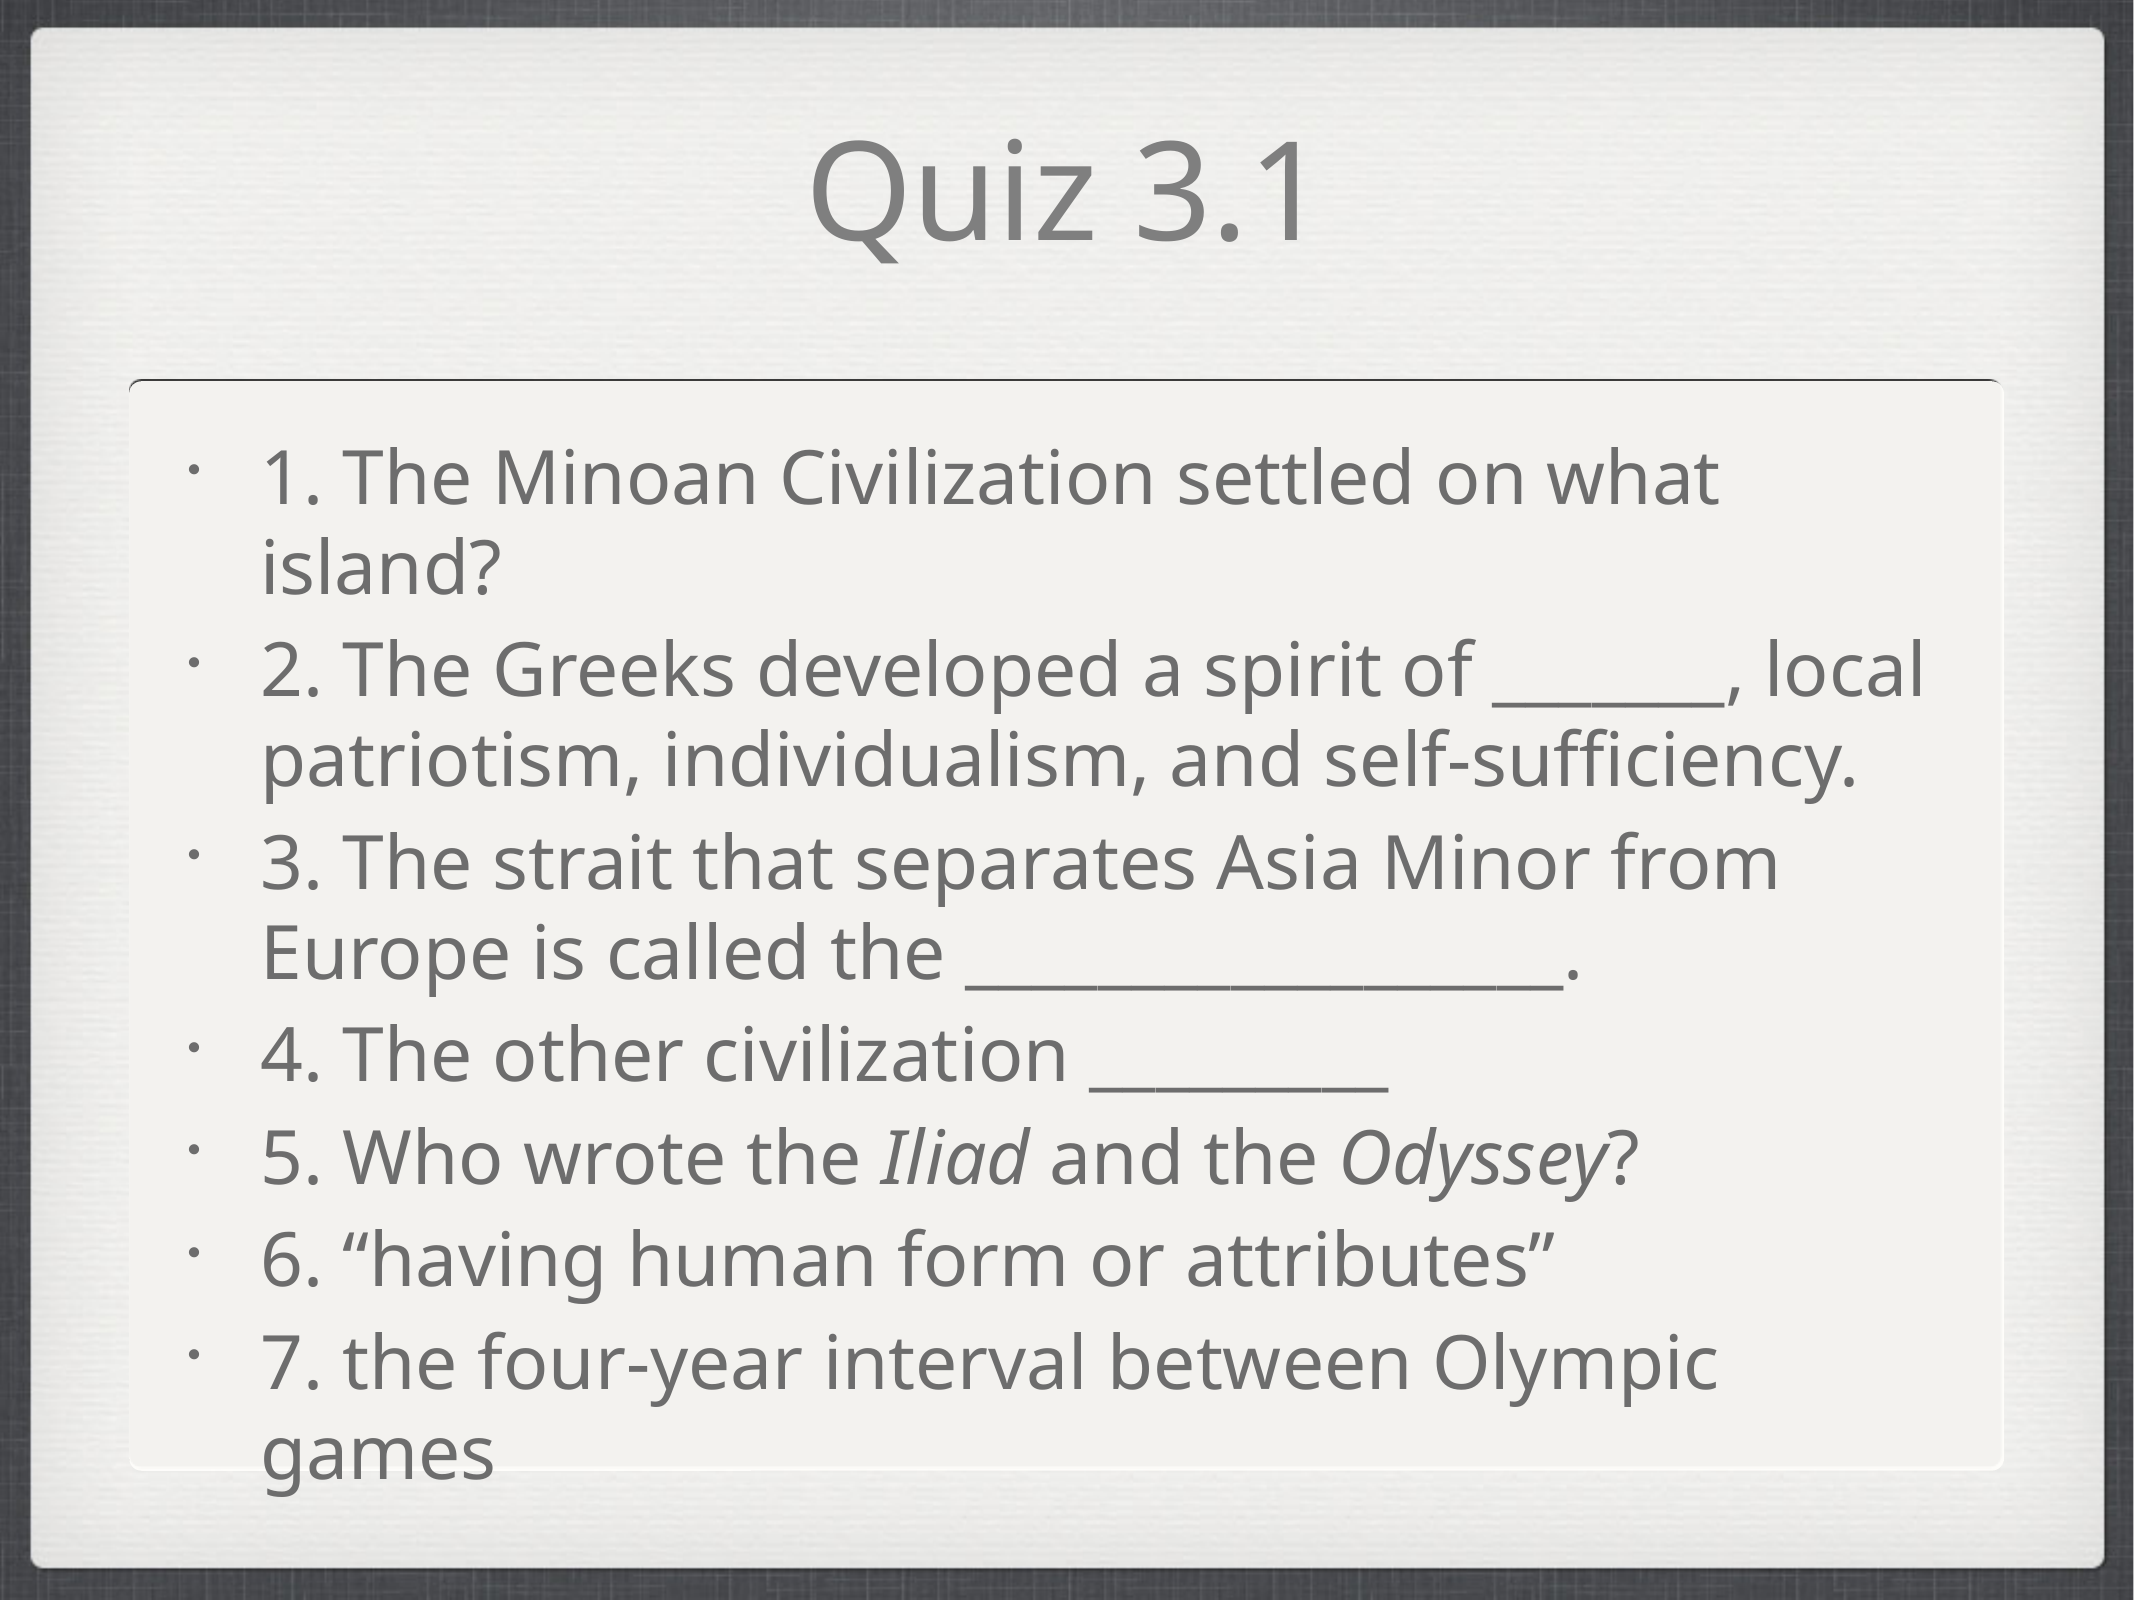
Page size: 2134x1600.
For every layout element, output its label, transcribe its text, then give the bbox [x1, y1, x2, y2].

title Quiz 3.1 [178, 91, 1955, 301]
picture [0, 0, 2134, 1600]
list 1. The Minoan Civilization settled on what island? 2. The Greeks developed a spirit of _______, local patriotism, individualism, and self-sufficiency. 3. The strait that separates Asia Minor from Europe is called the __________________. 4. The other civilization _________ 5. Who wrote the Iliad and the Odyssey? 6. “having human form or attributes” 7. the four-year interval between Olympic games [178, 536, 1955, 1538]
